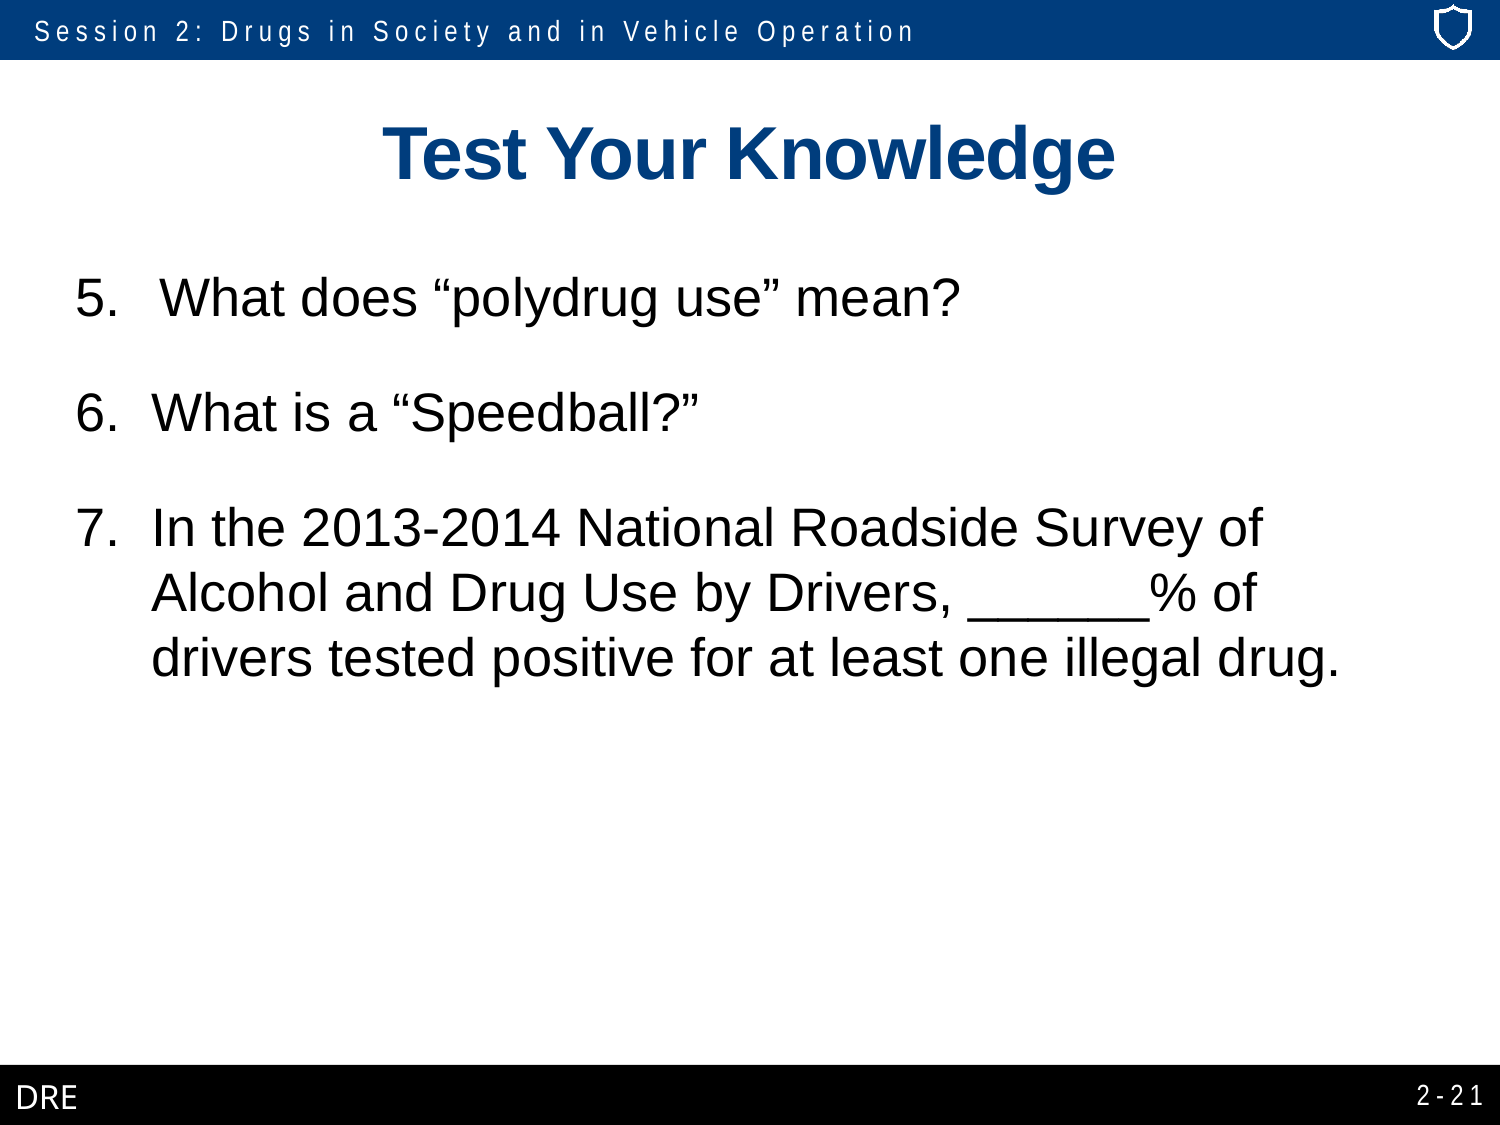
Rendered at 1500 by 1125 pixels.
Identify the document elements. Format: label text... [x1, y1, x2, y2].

title Test Your Knowledge [75, 75, 1425, 225]
list What does “polydrug use” mean? What is a “Speedball?” In the 2013-2014 National Roadside Survey of Alcohol and Drug Use by Drivers, ______% of drivers tested positive for at least one illegal drug. [75, 254, 1425, 1005]
picture [1434, 4, 1472, 50]
slide_number 2-21 [1218, 1063, 1499, 1124]
